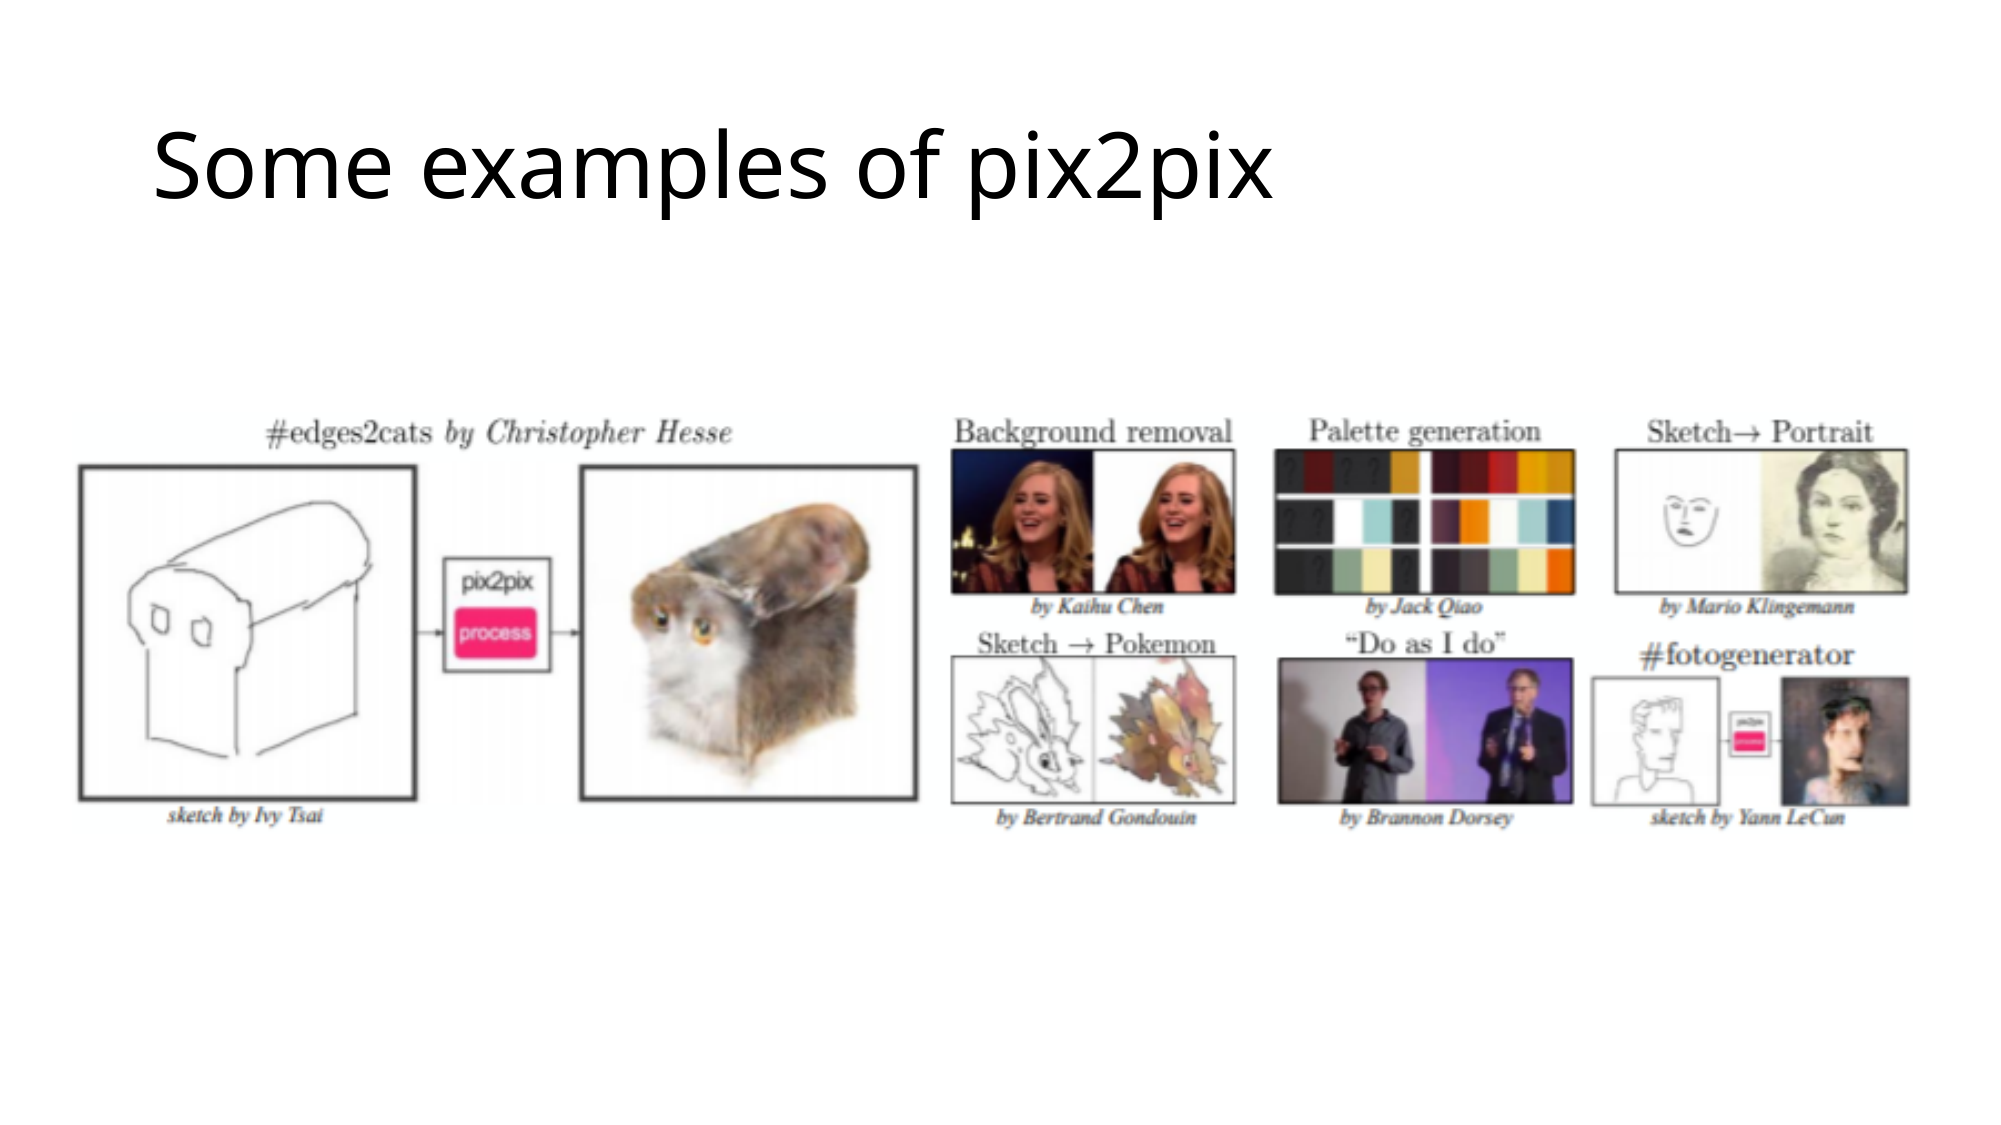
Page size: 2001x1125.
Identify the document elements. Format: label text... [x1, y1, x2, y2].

title Some examples of pix2pix [137, 59, 1863, 278]
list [32, 334, 1968, 838]
